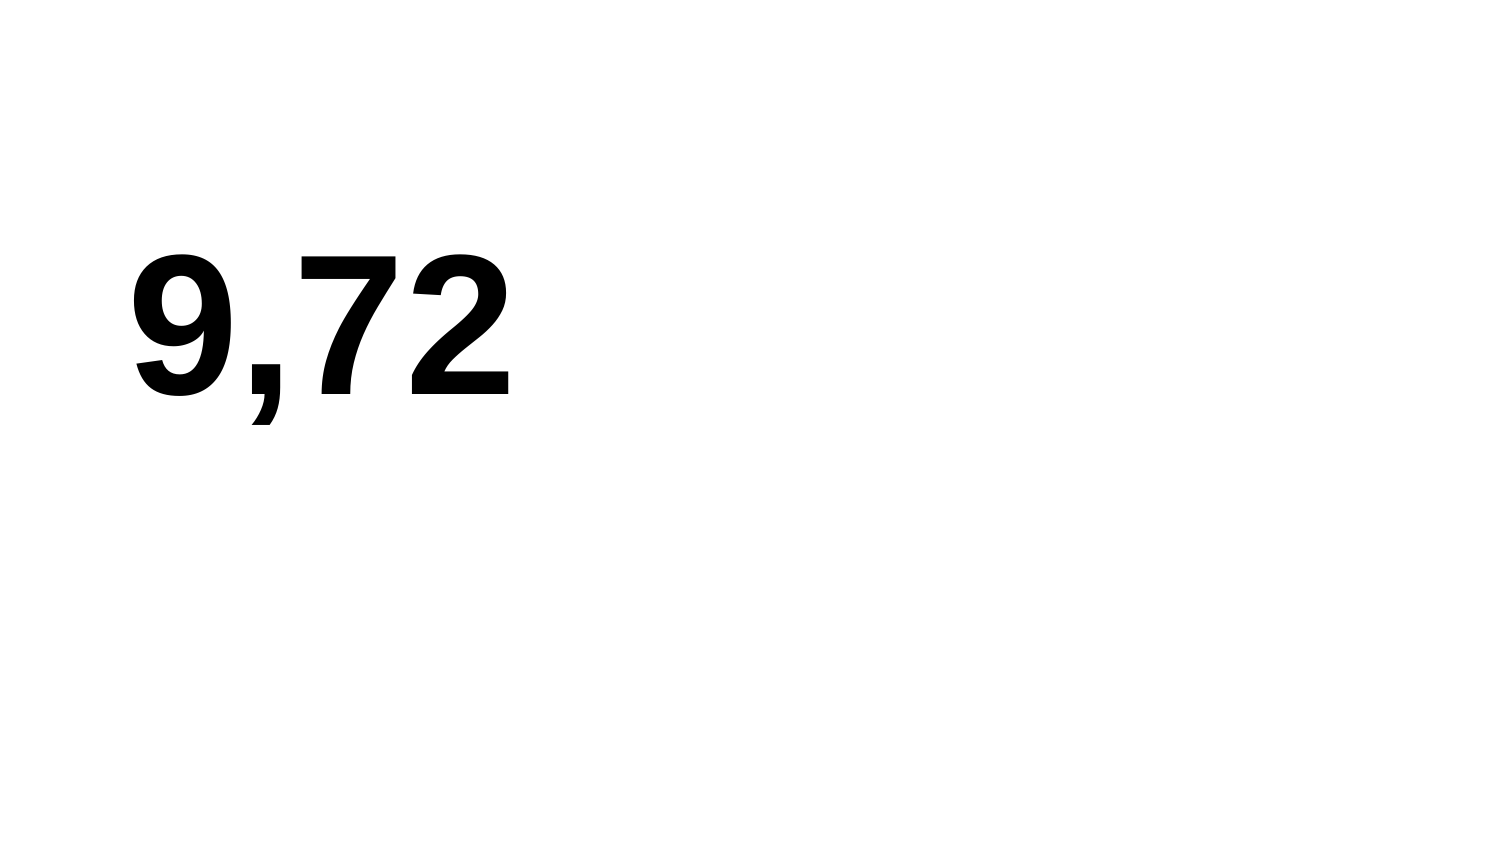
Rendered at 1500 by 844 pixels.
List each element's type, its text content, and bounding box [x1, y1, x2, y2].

text_box 9,72 [112, 259, 1388, 450]
